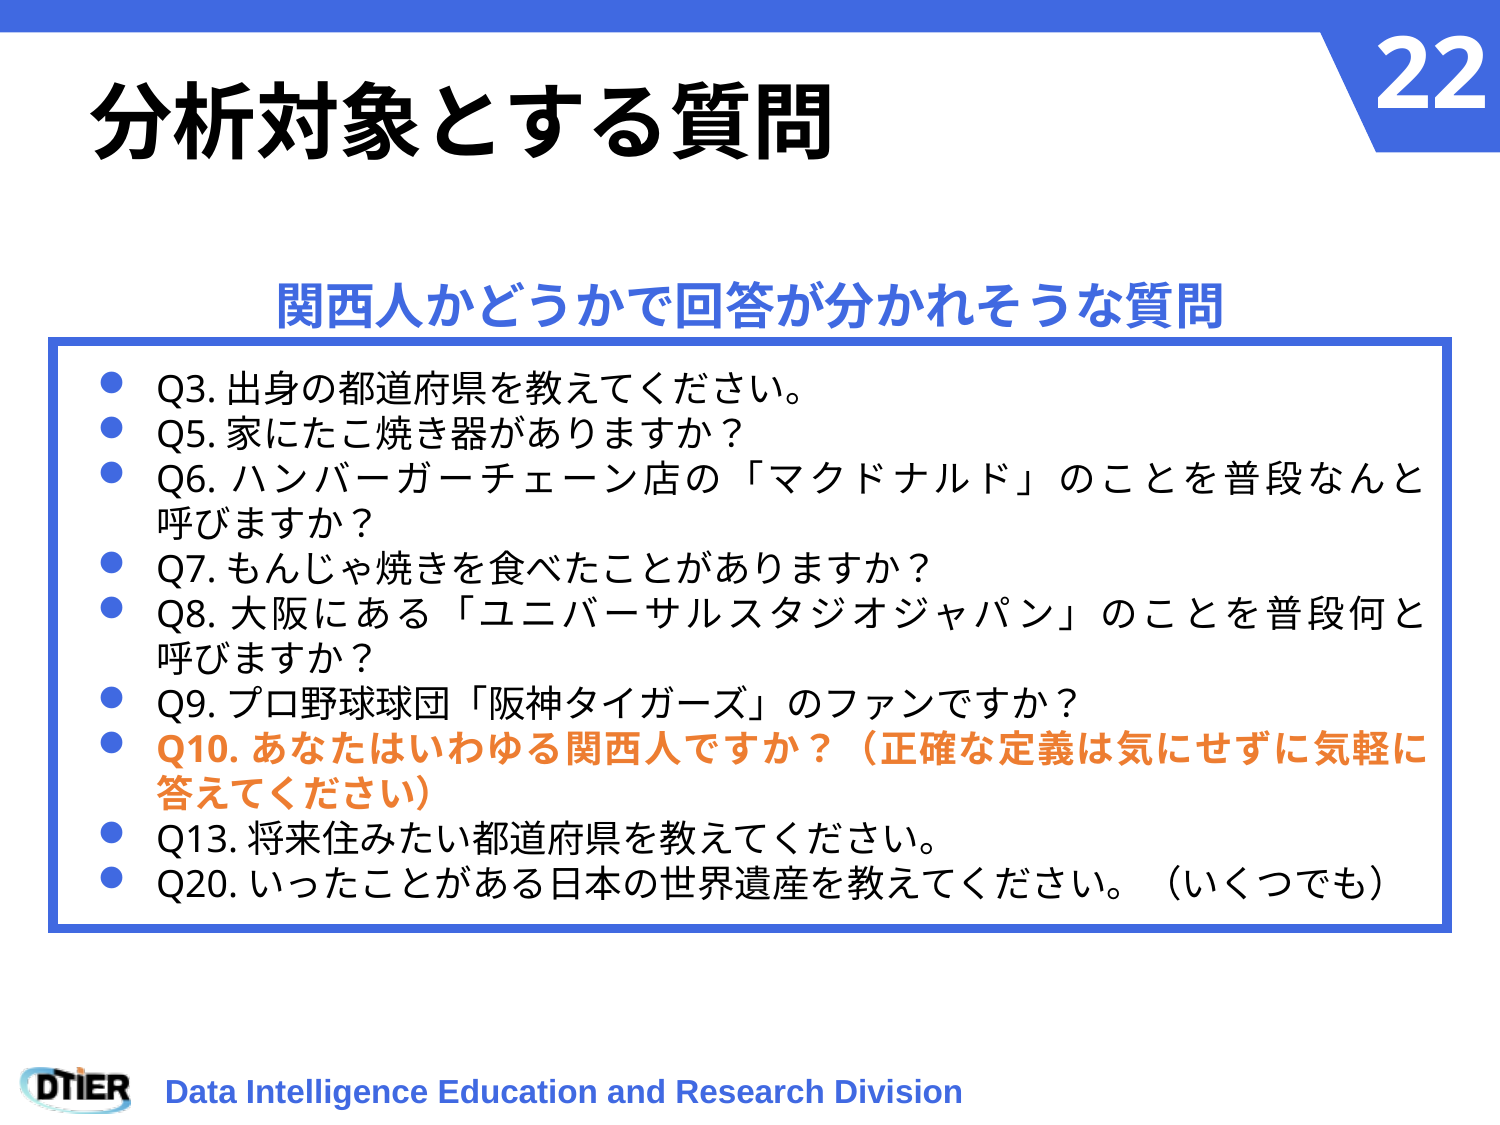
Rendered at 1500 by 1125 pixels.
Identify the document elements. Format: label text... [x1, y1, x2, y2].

picture [19, 1067, 131, 1114]
title 分析対象とする質問 [75, 59, 1397, 180]
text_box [53, 267, 1447, 929]
